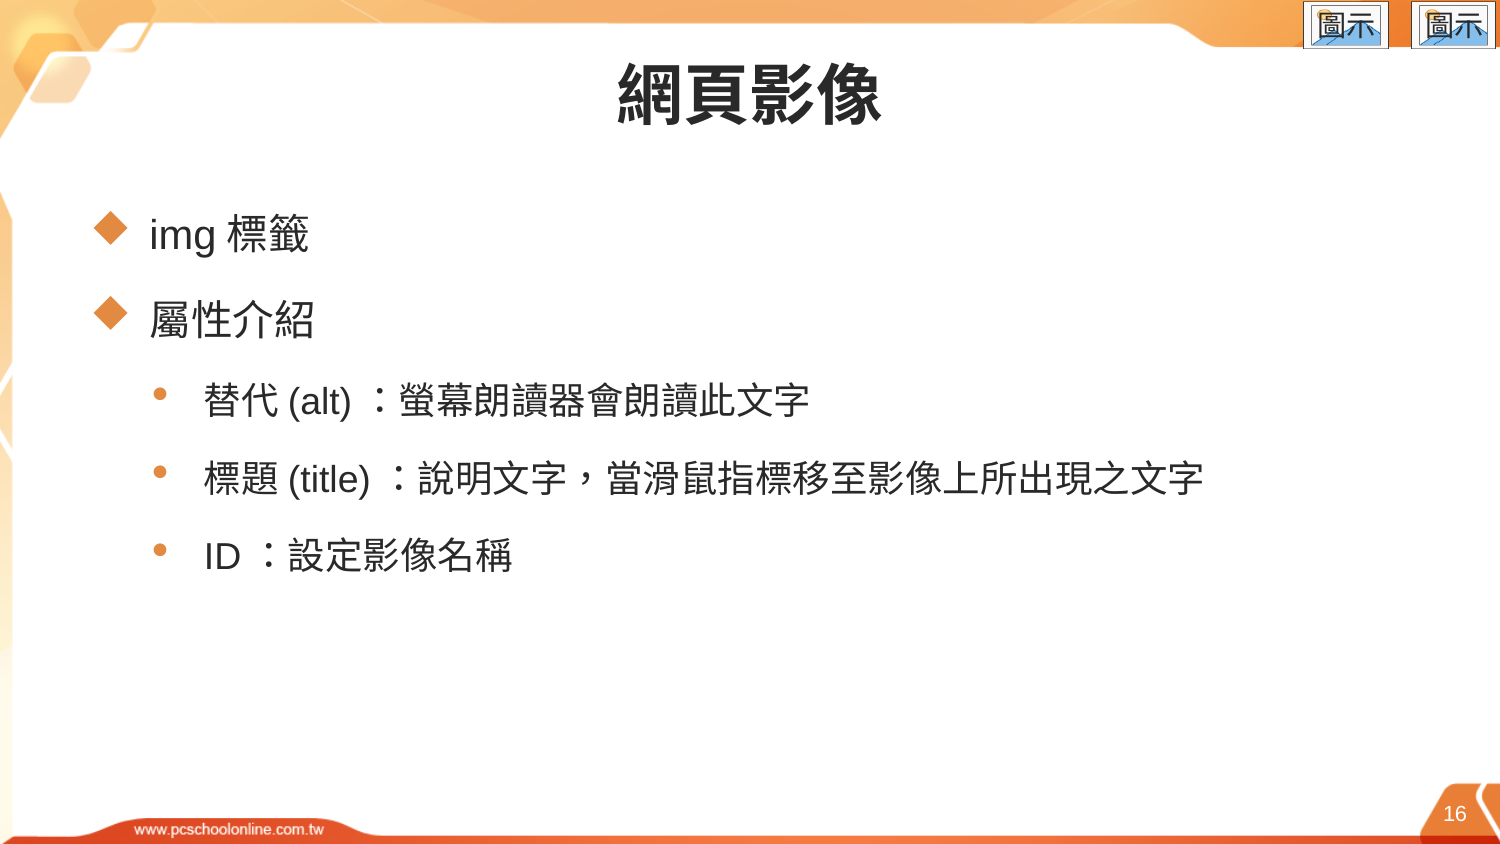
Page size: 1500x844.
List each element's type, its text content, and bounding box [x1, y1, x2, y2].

picture [0, 0, 1500, 844]
slide_number 16 [1422, 790, 1488, 836]
title 網頁影像 [75, 46, 1425, 163]
list img標籤 屬性介紹 替代(alt)：螢幕朗讀器會朗讀此文字 標題(title)：說明文字，當滑鼠指標移至影像上所出現之文字 ID：設定影像名稱 [75, 175, 1425, 789]
